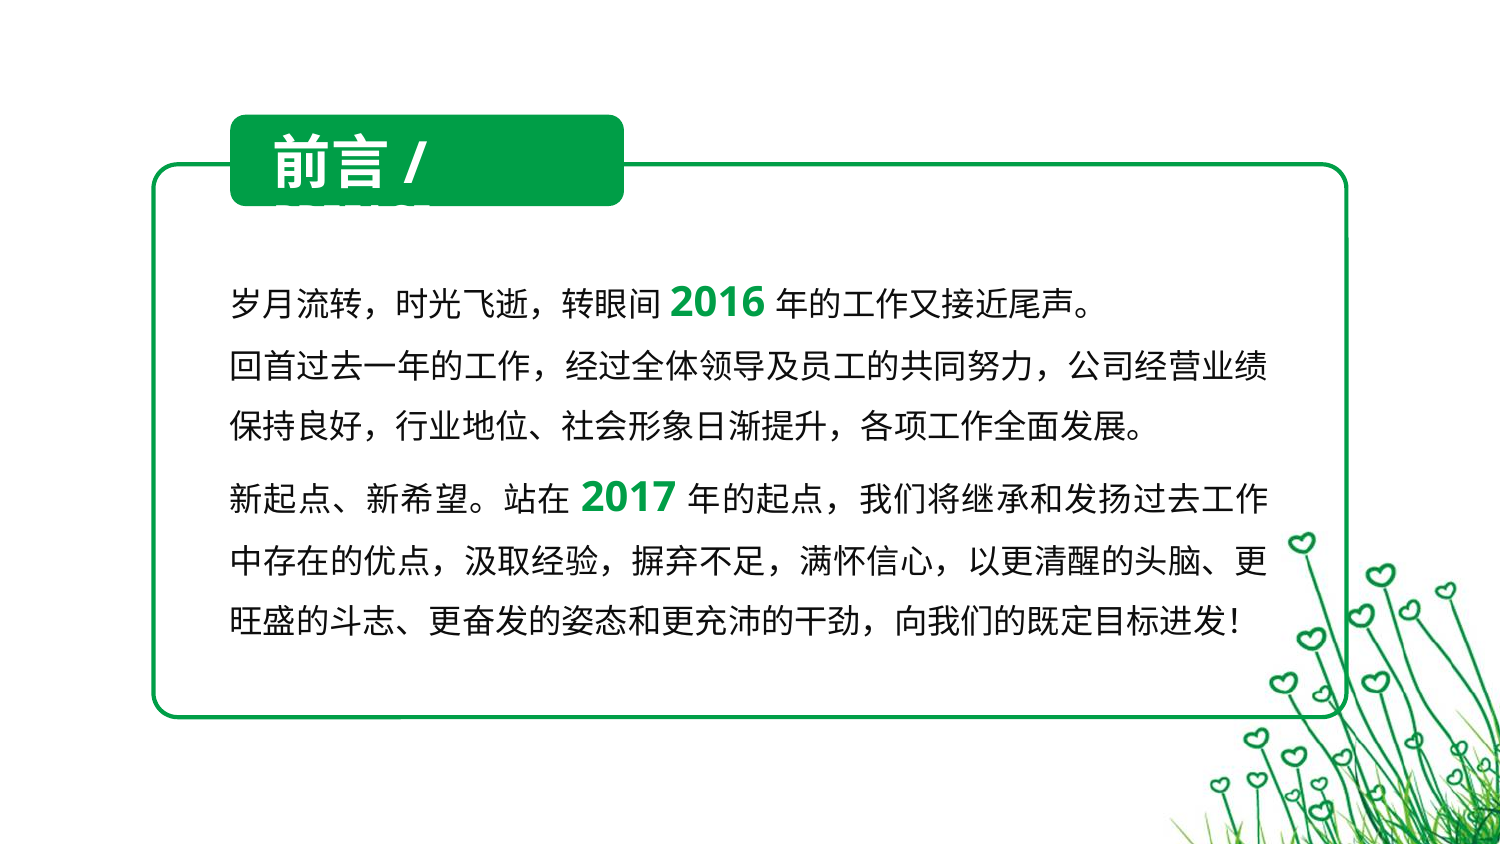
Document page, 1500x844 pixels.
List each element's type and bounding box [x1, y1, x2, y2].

picture [245, 138, 1500, 844]
text_box [151, 162, 240, 720]
text_box [229, 114, 625, 207]
